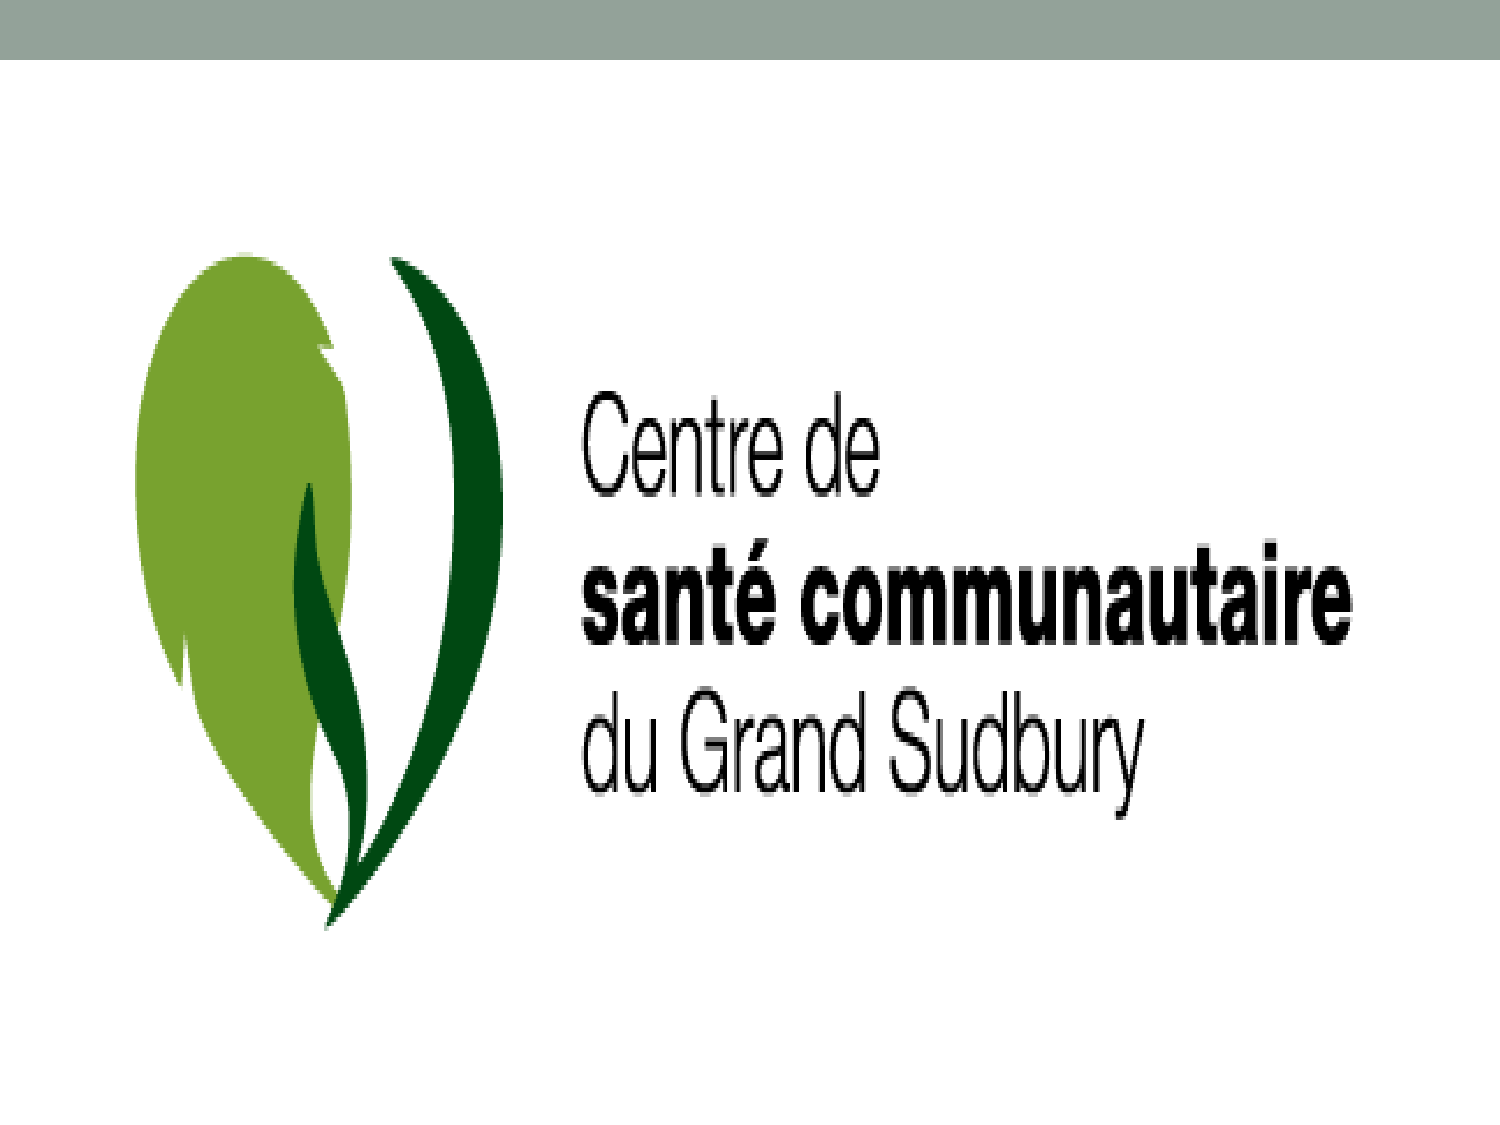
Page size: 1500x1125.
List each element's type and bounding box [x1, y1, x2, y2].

picture [135, 160, 1353, 1024]
